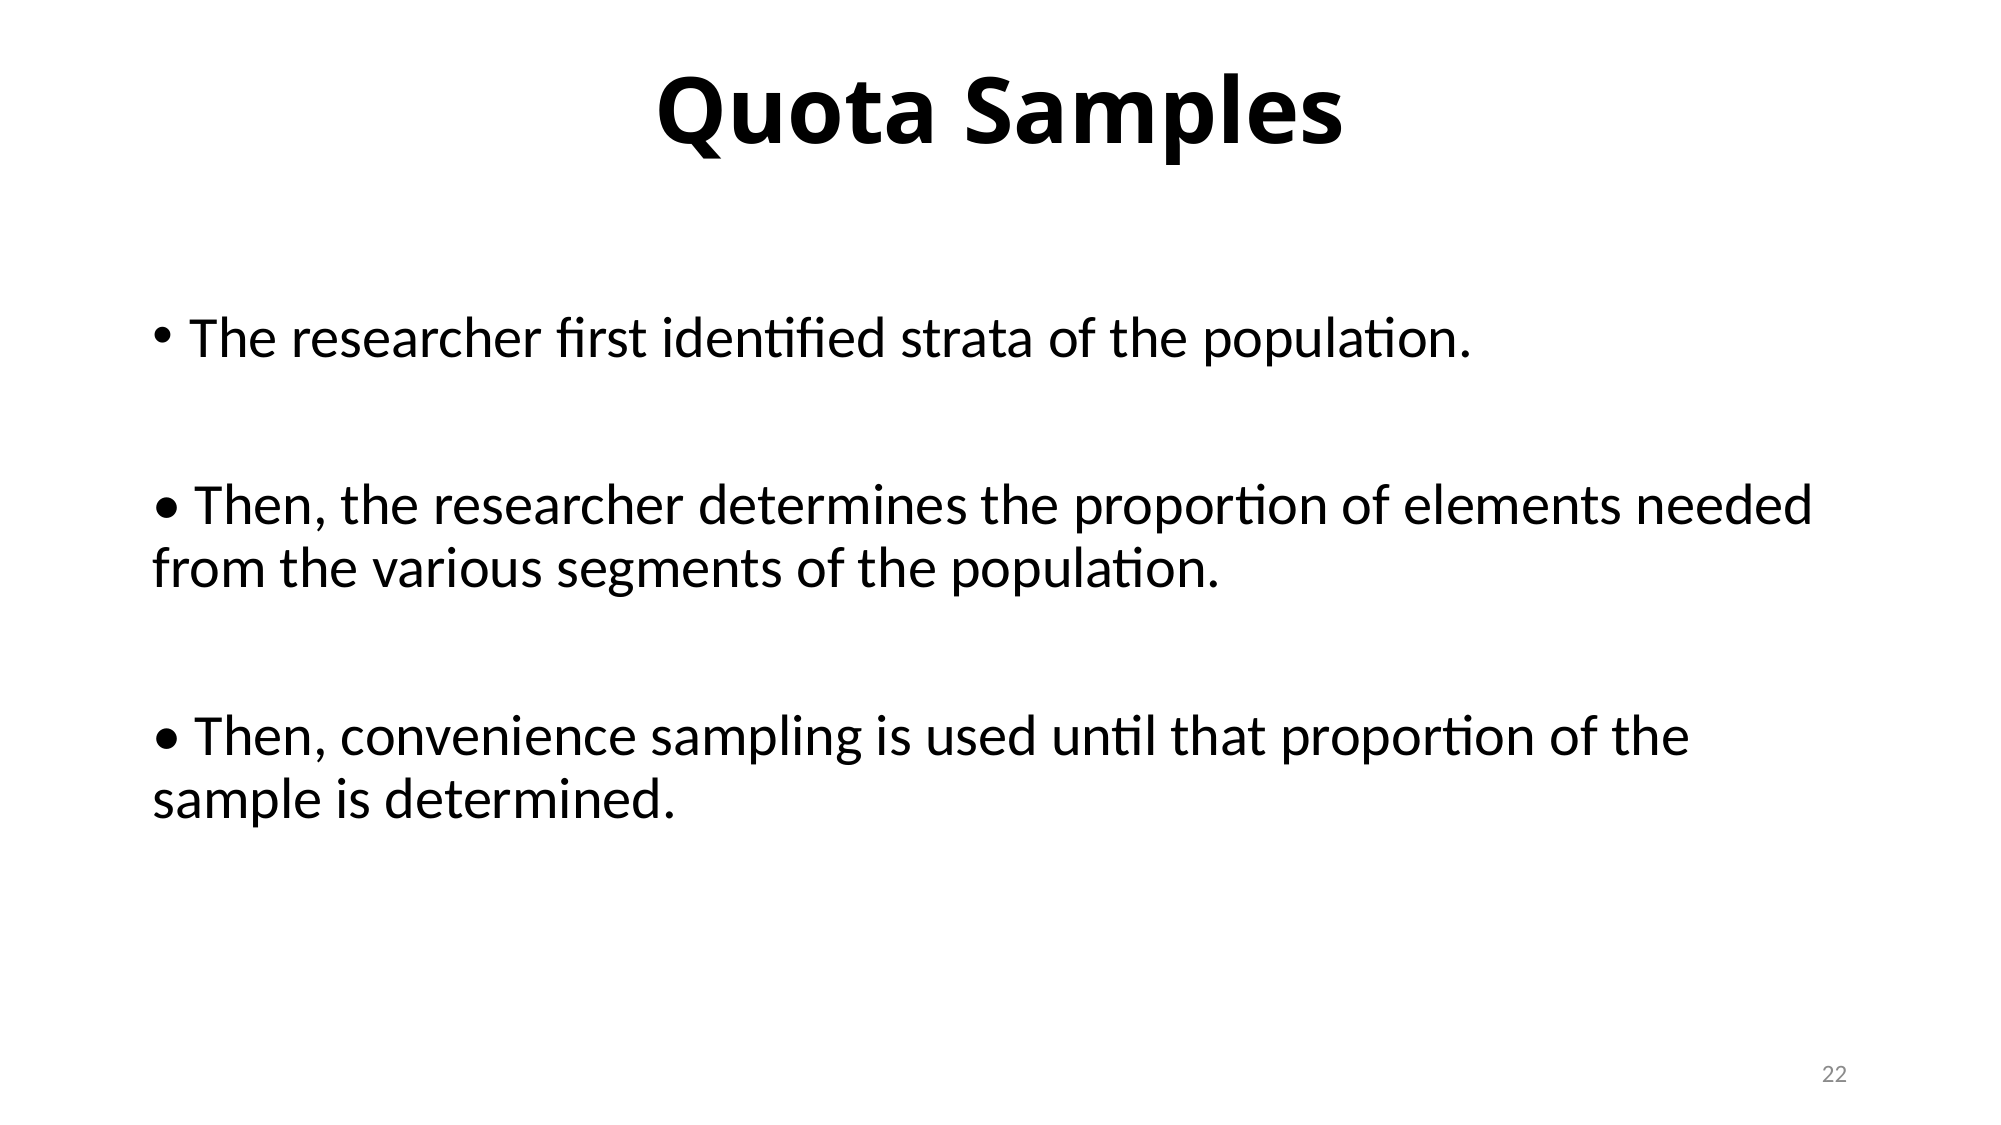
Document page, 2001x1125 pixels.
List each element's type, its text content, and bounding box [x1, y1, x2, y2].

list The researcher first identified strata of the population. • Then, the researcher determines the proportion of elements needed from the various segments of the population. • Then, convenience sampling is used until that proportion of the sample is determined. [137, 299, 1863, 1014]
slide_number 22 [1412, 1042, 1863, 1103]
title Quota Samples [137, 59, 1863, 278]
